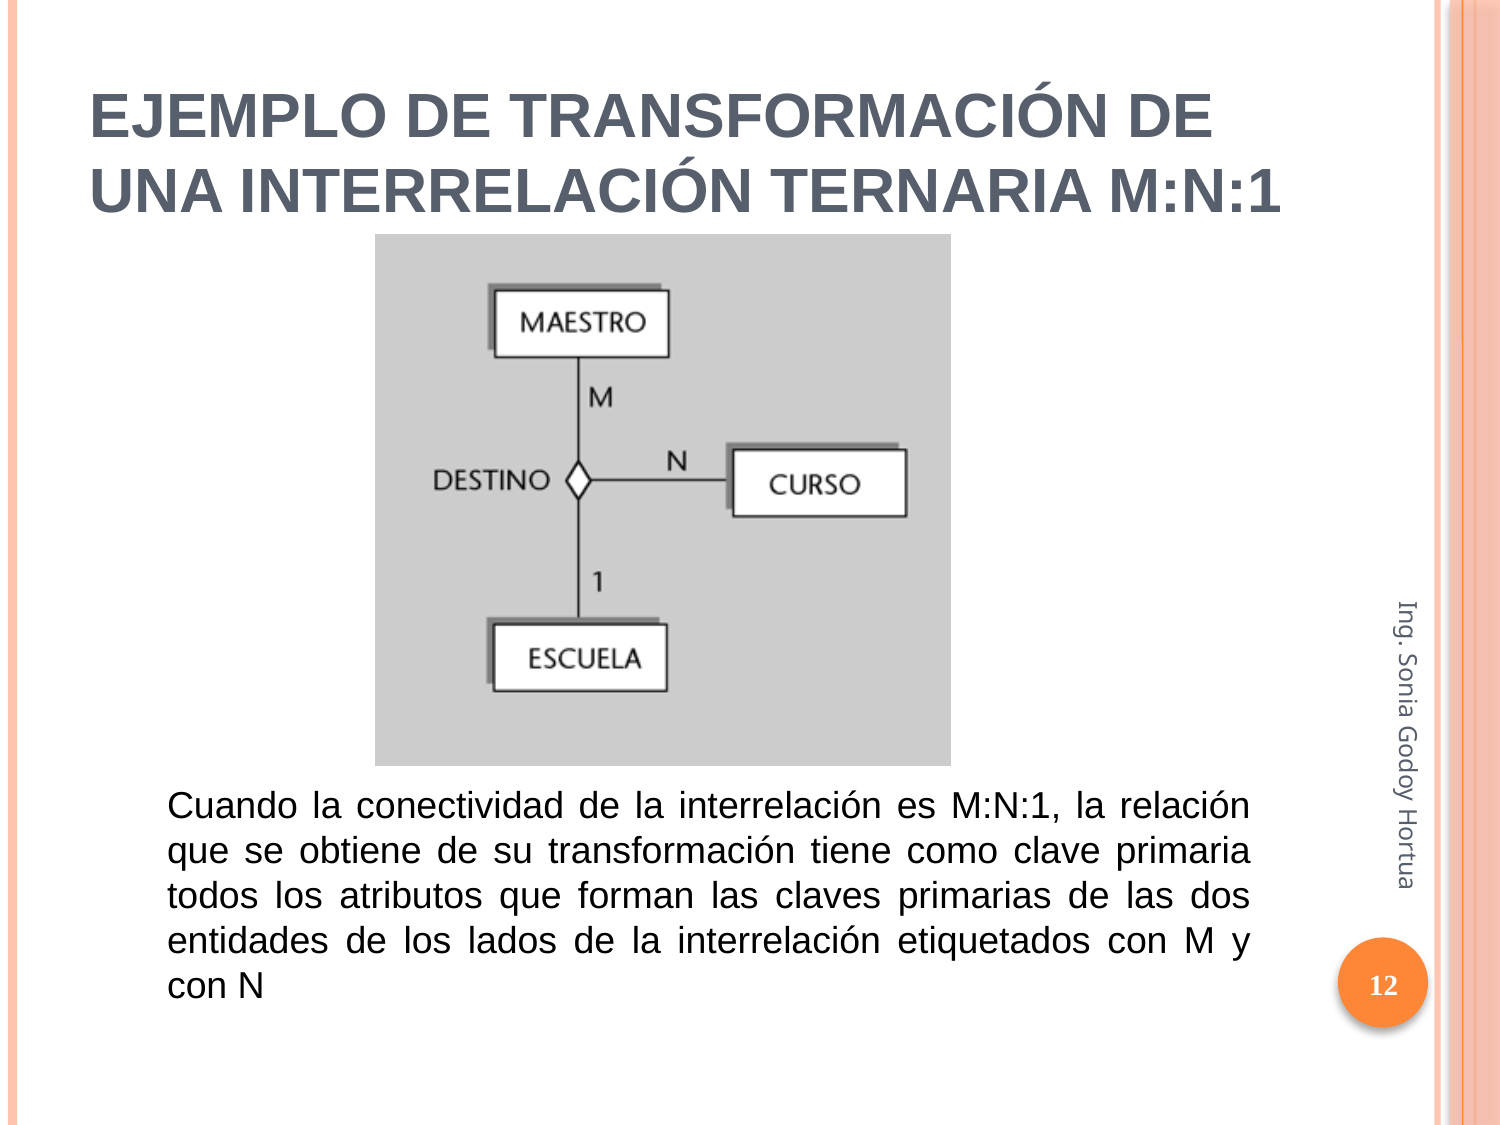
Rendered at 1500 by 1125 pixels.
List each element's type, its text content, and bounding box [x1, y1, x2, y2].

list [374, 234, 951, 766]
slide_number 12 [1333, 940, 1434, 1026]
title Ejemplo de transformación de una interrelación ternaria M:N:1 [75, 45, 1300, 233]
text_box Cuando la conectividad de la interrelación es M:N:1, la relación que se obtiene de su transformación tiene como clave primaria todos los atributos que forman las claves primarias de las dos entidades de los lados de la interrelación etiquetados con M y con N [152, 773, 1266, 1014]
footer Ing. Sonia Godoy Hortua [1379, 380, 1440, 906]
